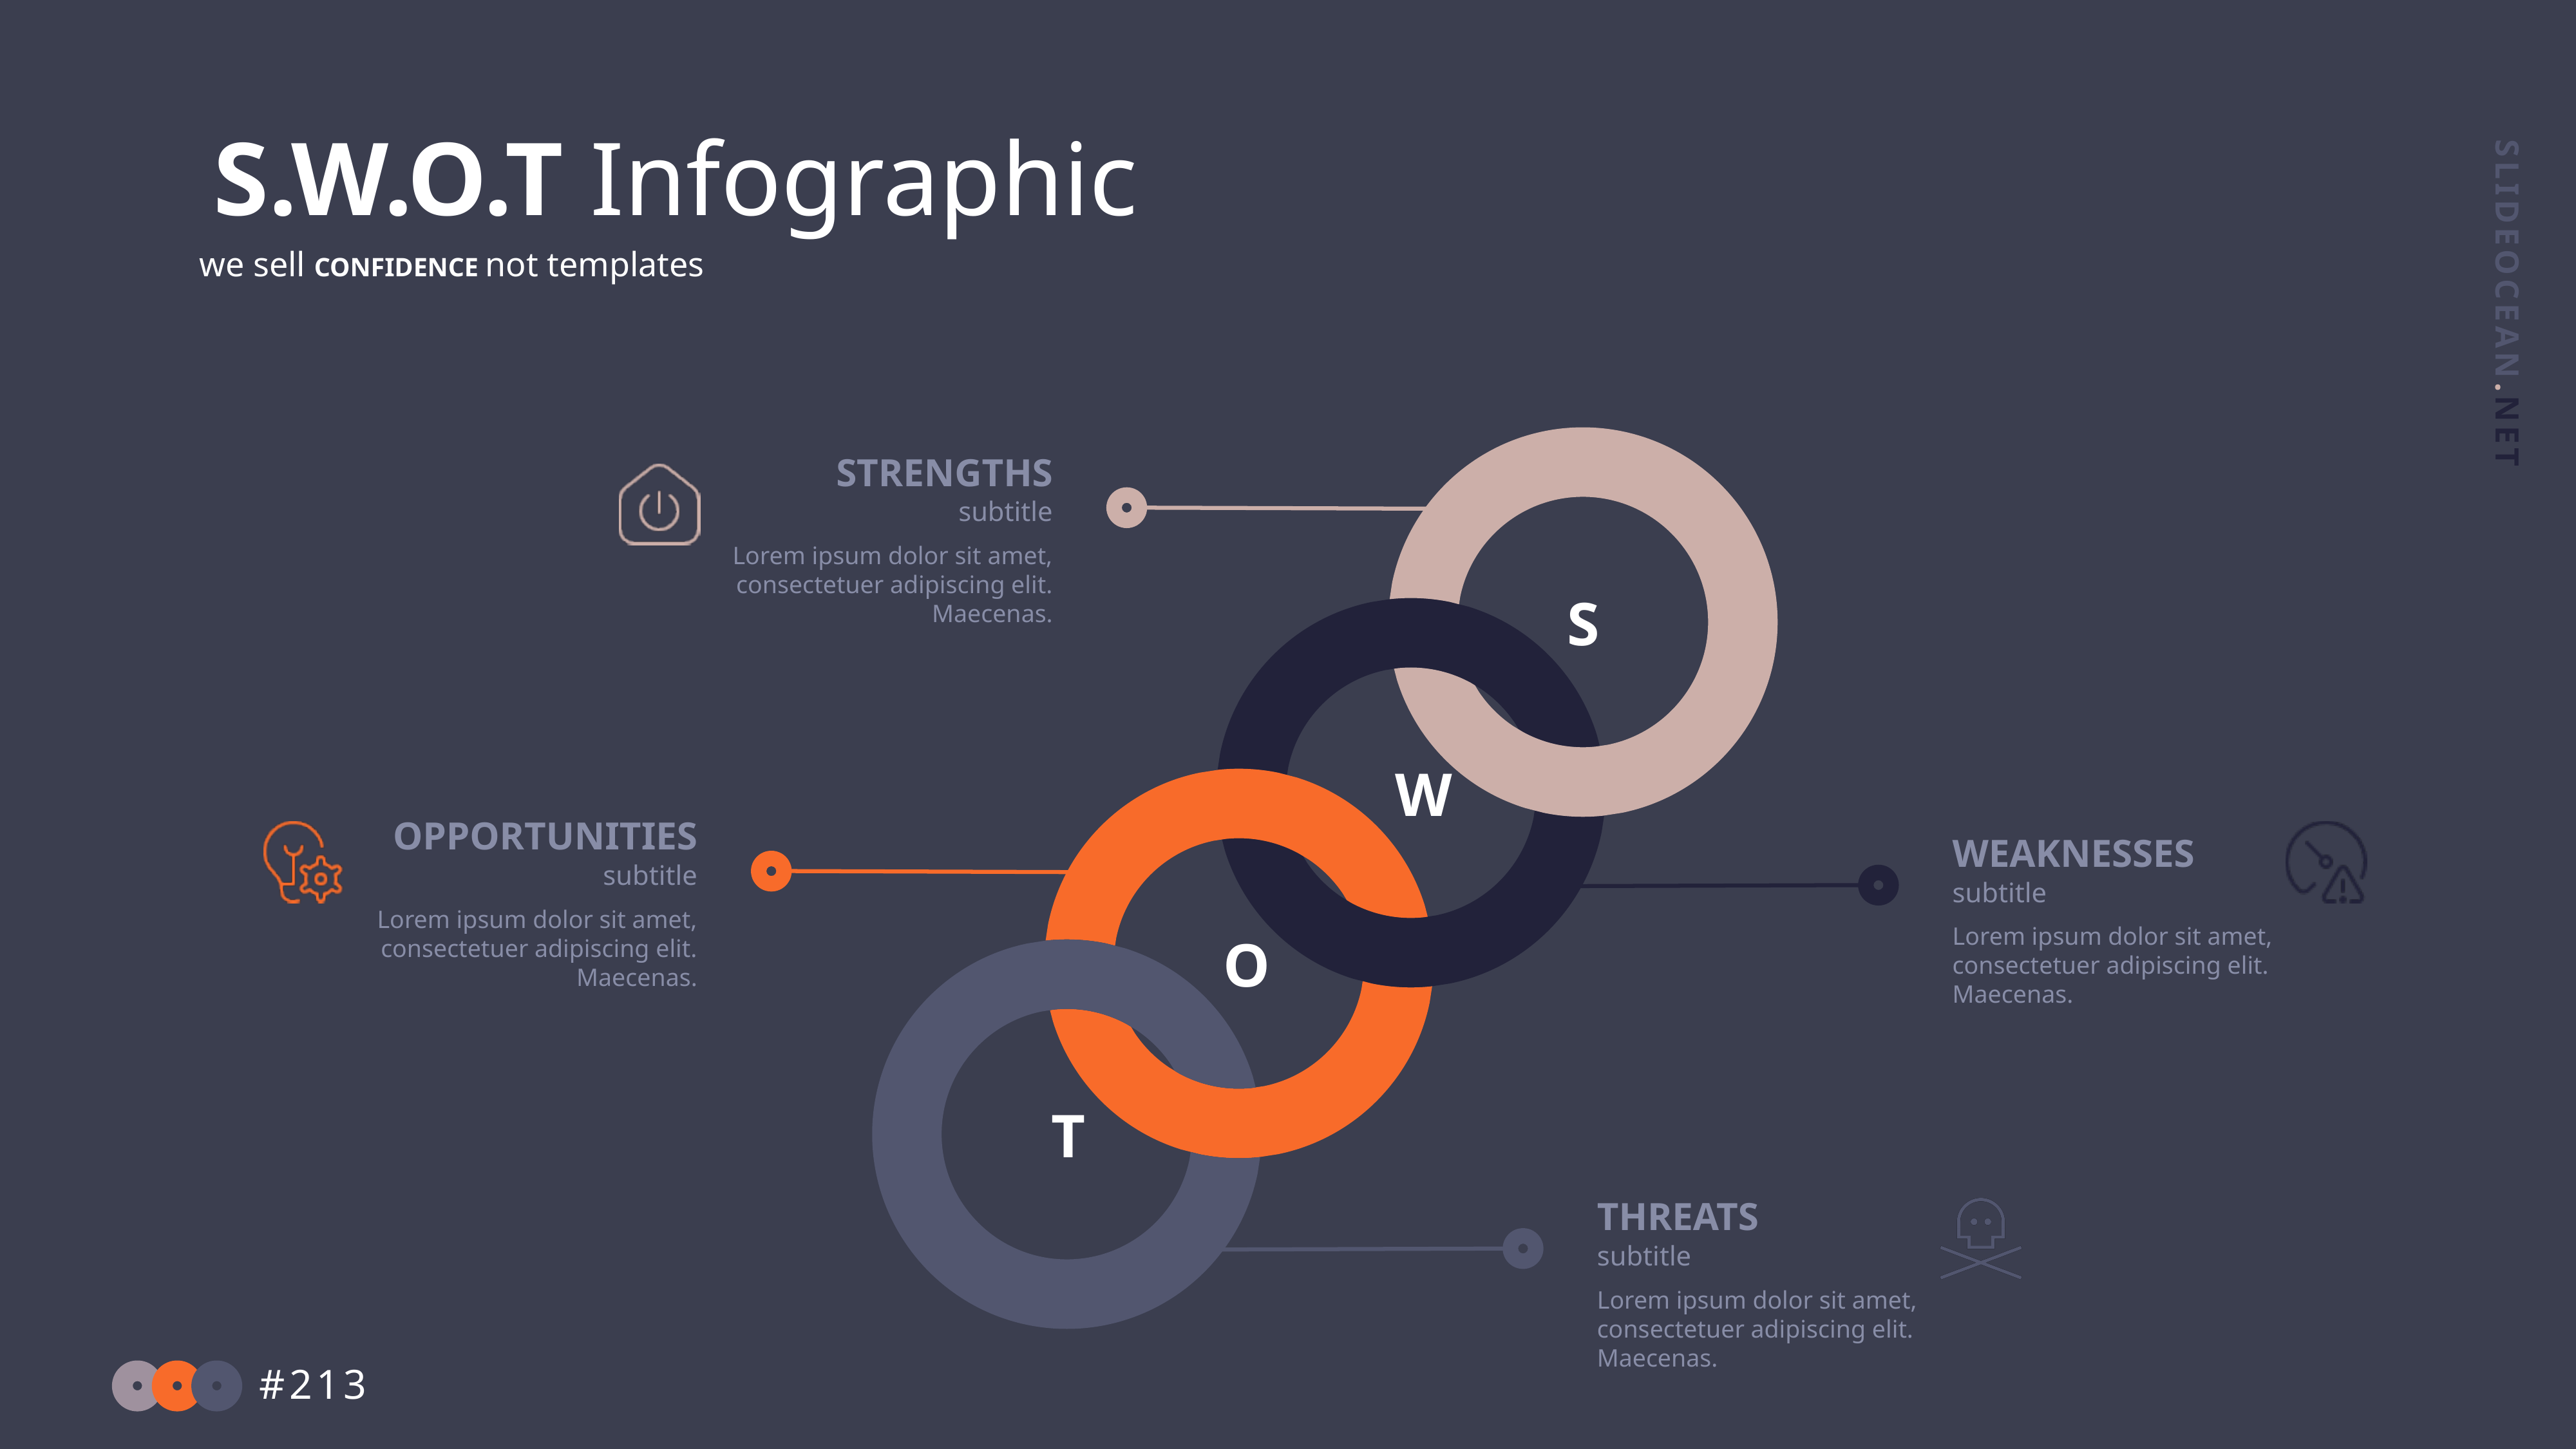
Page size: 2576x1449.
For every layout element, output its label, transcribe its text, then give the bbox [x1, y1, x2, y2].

text_box S.W.O.T Infographic [204, 110, 1148, 241]
text_box [1217, 598, 1601, 774]
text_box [1106, 487, 1448, 529]
text_box T [1041, 1094, 1092, 1175]
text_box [320, 806, 708, 998]
text_box we sell CONFIDENCE not templates [189, 238, 714, 288]
text_box [1045, 768, 1429, 945]
picture [618, 464, 701, 546]
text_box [1557, 864, 1900, 906]
text_box #213 [259, 1359, 402, 1408]
text_box S [1557, 582, 1608, 663]
picture [2285, 821, 2368, 904]
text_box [1202, 1227, 1544, 1269]
picture [1940, 1197, 2022, 1280]
text_box [871, 938, 1262, 1331]
text_box W [1385, 752, 1436, 833]
text_box [1388, 426, 1779, 818]
text_box O [1213, 923, 1264, 1004]
picture [263, 821, 345, 904]
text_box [750, 850, 1093, 892]
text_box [1942, 824, 2297, 1015]
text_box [1587, 1187, 1941, 1378]
text_box [1221, 811, 1605, 987]
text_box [675, 443, 1063, 634]
text_box [1049, 980, 1434, 1158]
